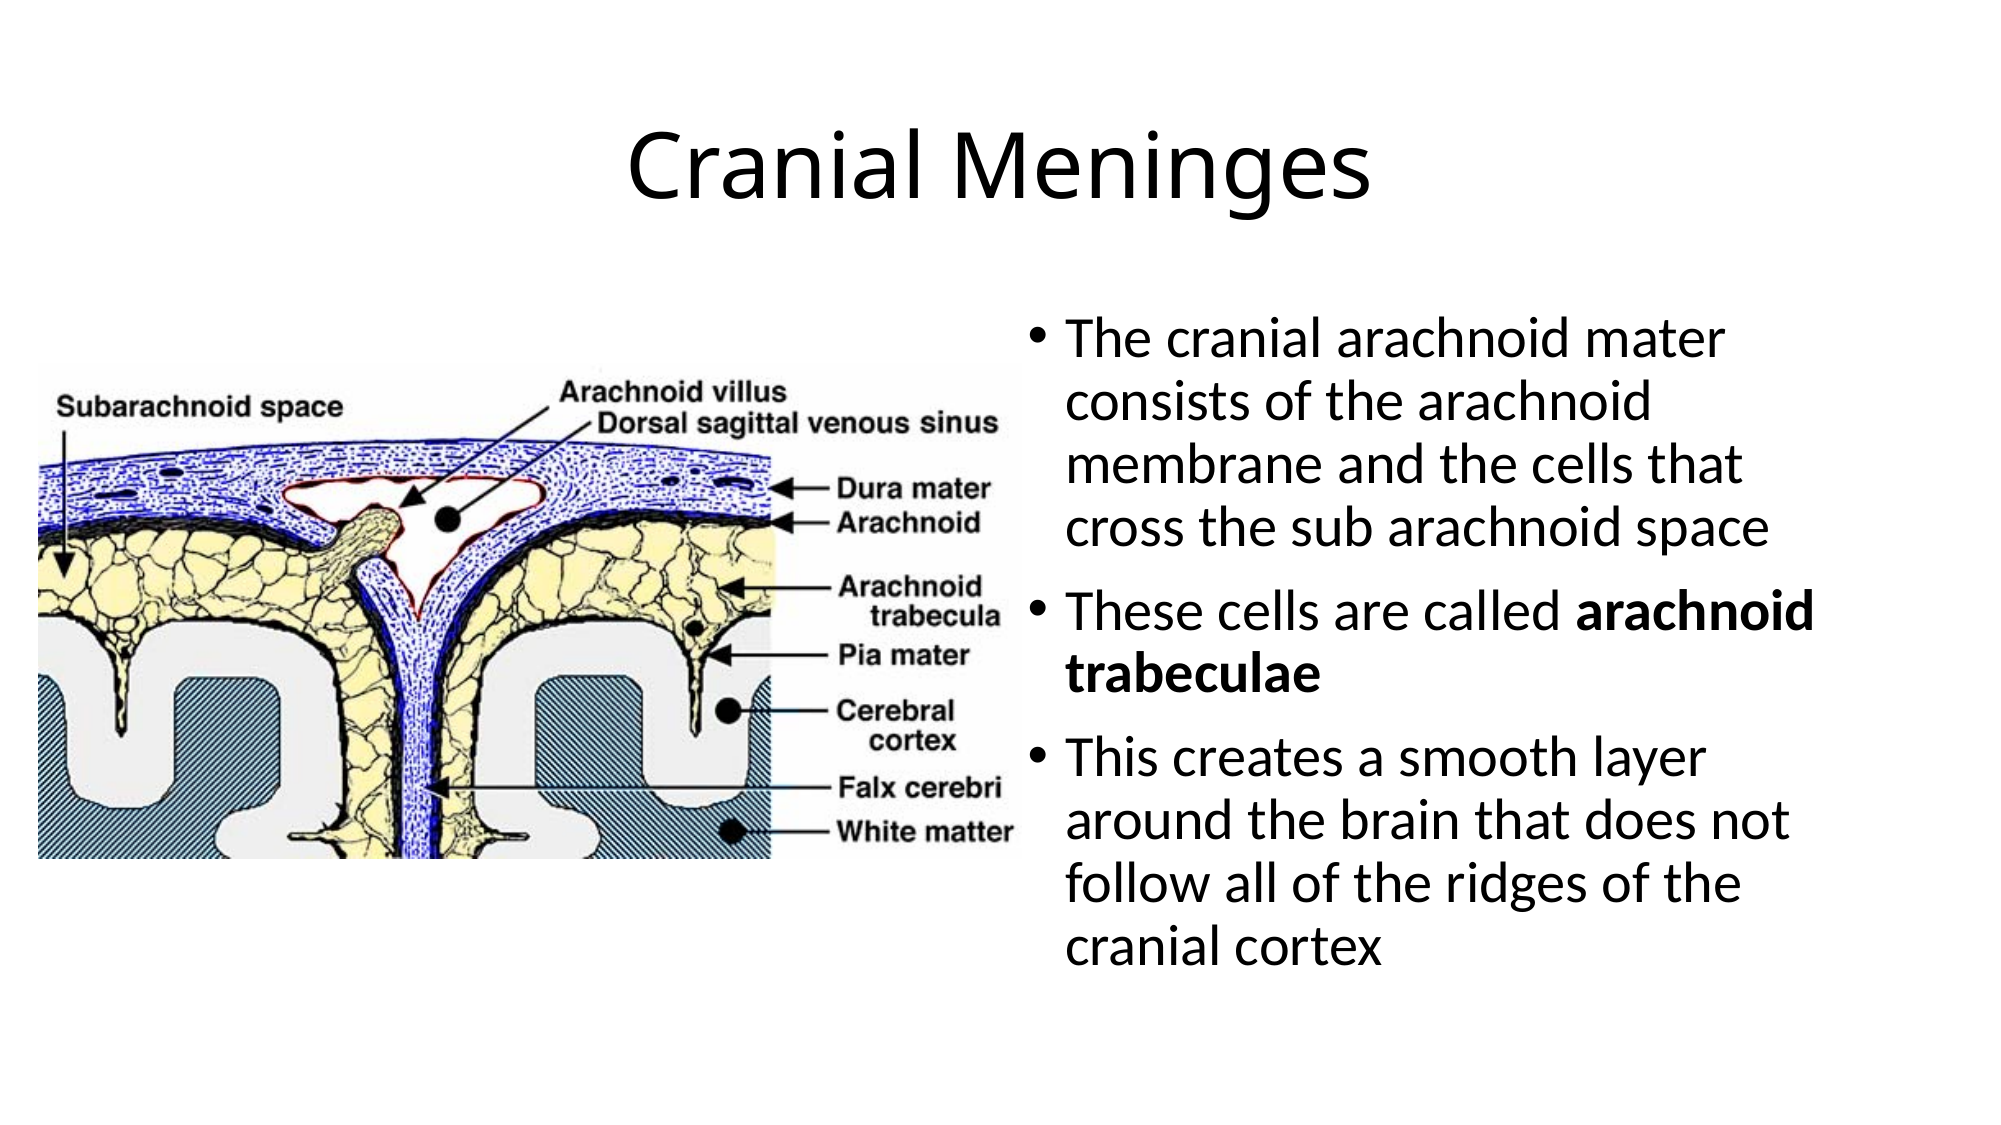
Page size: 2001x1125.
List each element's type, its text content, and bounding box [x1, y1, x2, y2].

title Cranial Meninges [137, 59, 1863, 278]
picture [37, 363, 1022, 859]
list The cranial arachnoid mater consists of the arachnoid membrane and the cells that cross the sub arachnoid space These cells are called arachnoid trabeculae This creates a smooth layer around the brain that does not follow all of the ridges of the cranial cortex [1012, 299, 1863, 1014]
